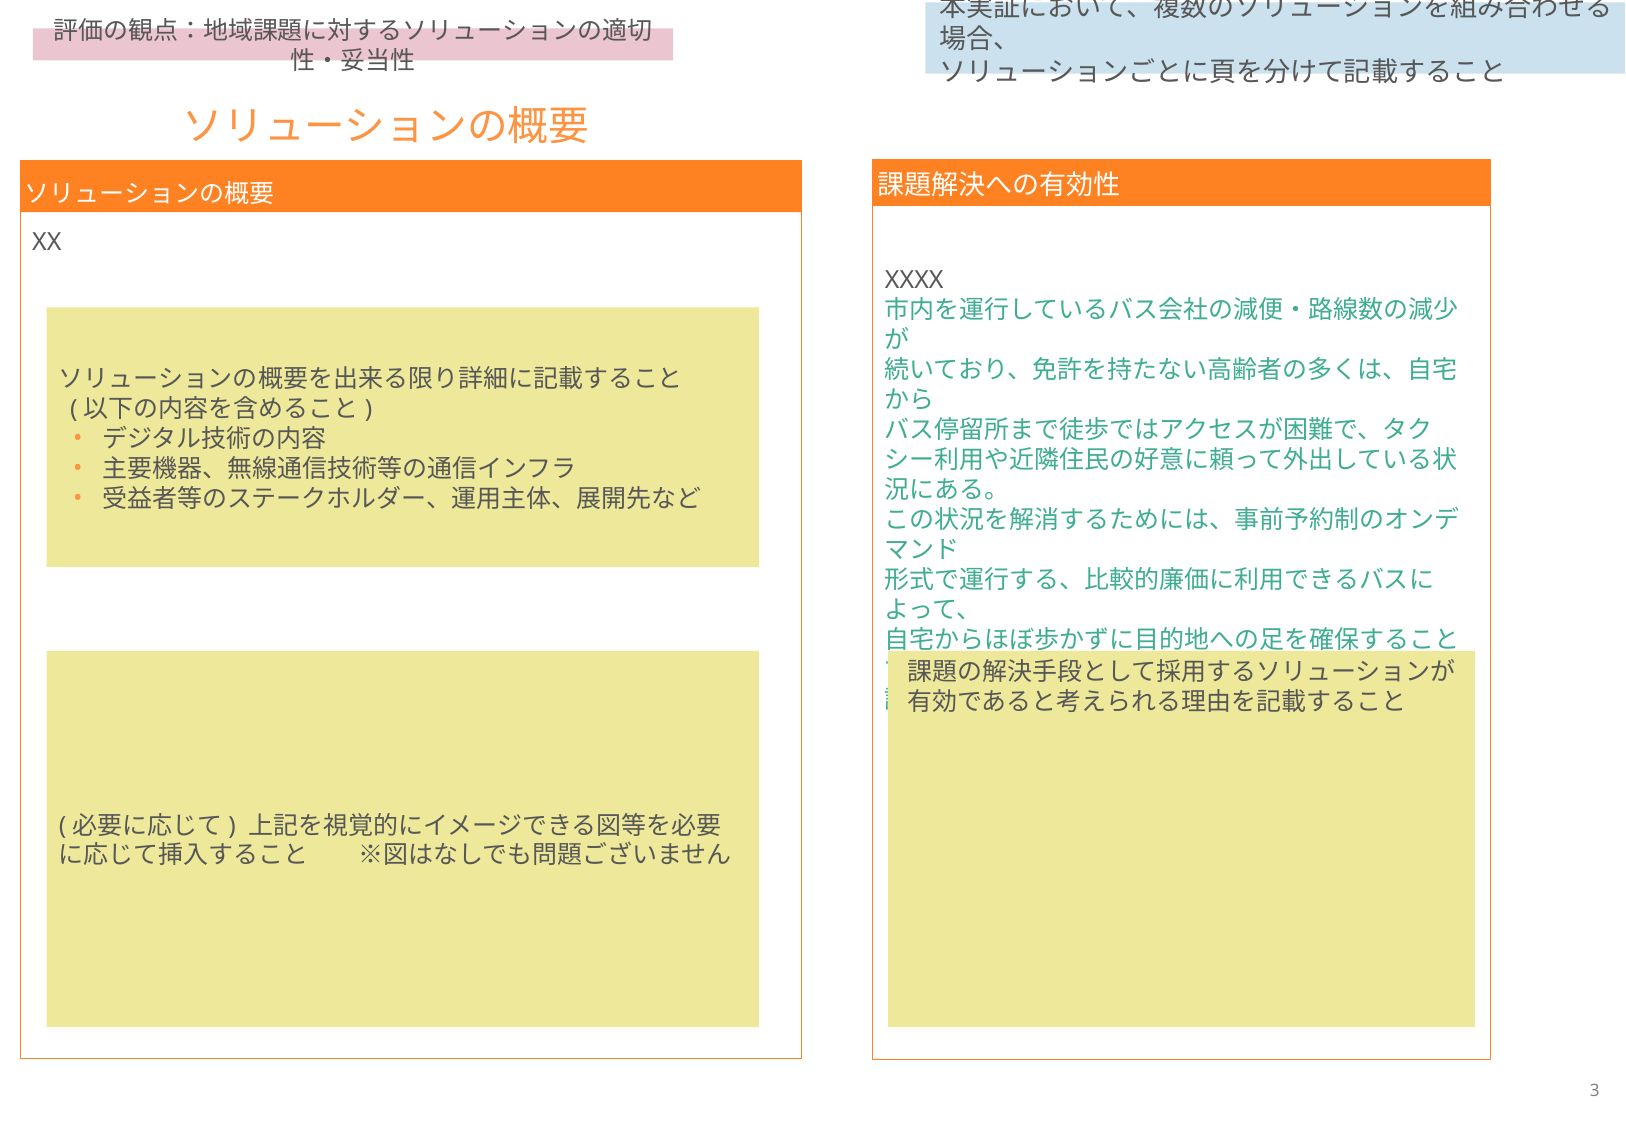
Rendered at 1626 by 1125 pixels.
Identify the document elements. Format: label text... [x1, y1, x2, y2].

text_box [19, 160, 802, 221]
text_box ソリューションの概要 [32, 105, 1490, 150]
text_box XX [19, 220, 802, 1058]
text_box 評価の観点：地域課題に対するソリューションの適切性・妥当性 [32, 27, 674, 61]
text_box [872, 159, 1491, 1060]
text_box (必要に応じて) 上記を視覚的にイメージできる図等を必要に応じて挿入すること ※図はなしでも問題ございません [46, 650, 760, 1028]
text_box 本実証において、複数のソリューションを組み合わせる場合、 ソリューションごとに頁を分けて記載すること [924, 1, 1625, 74]
